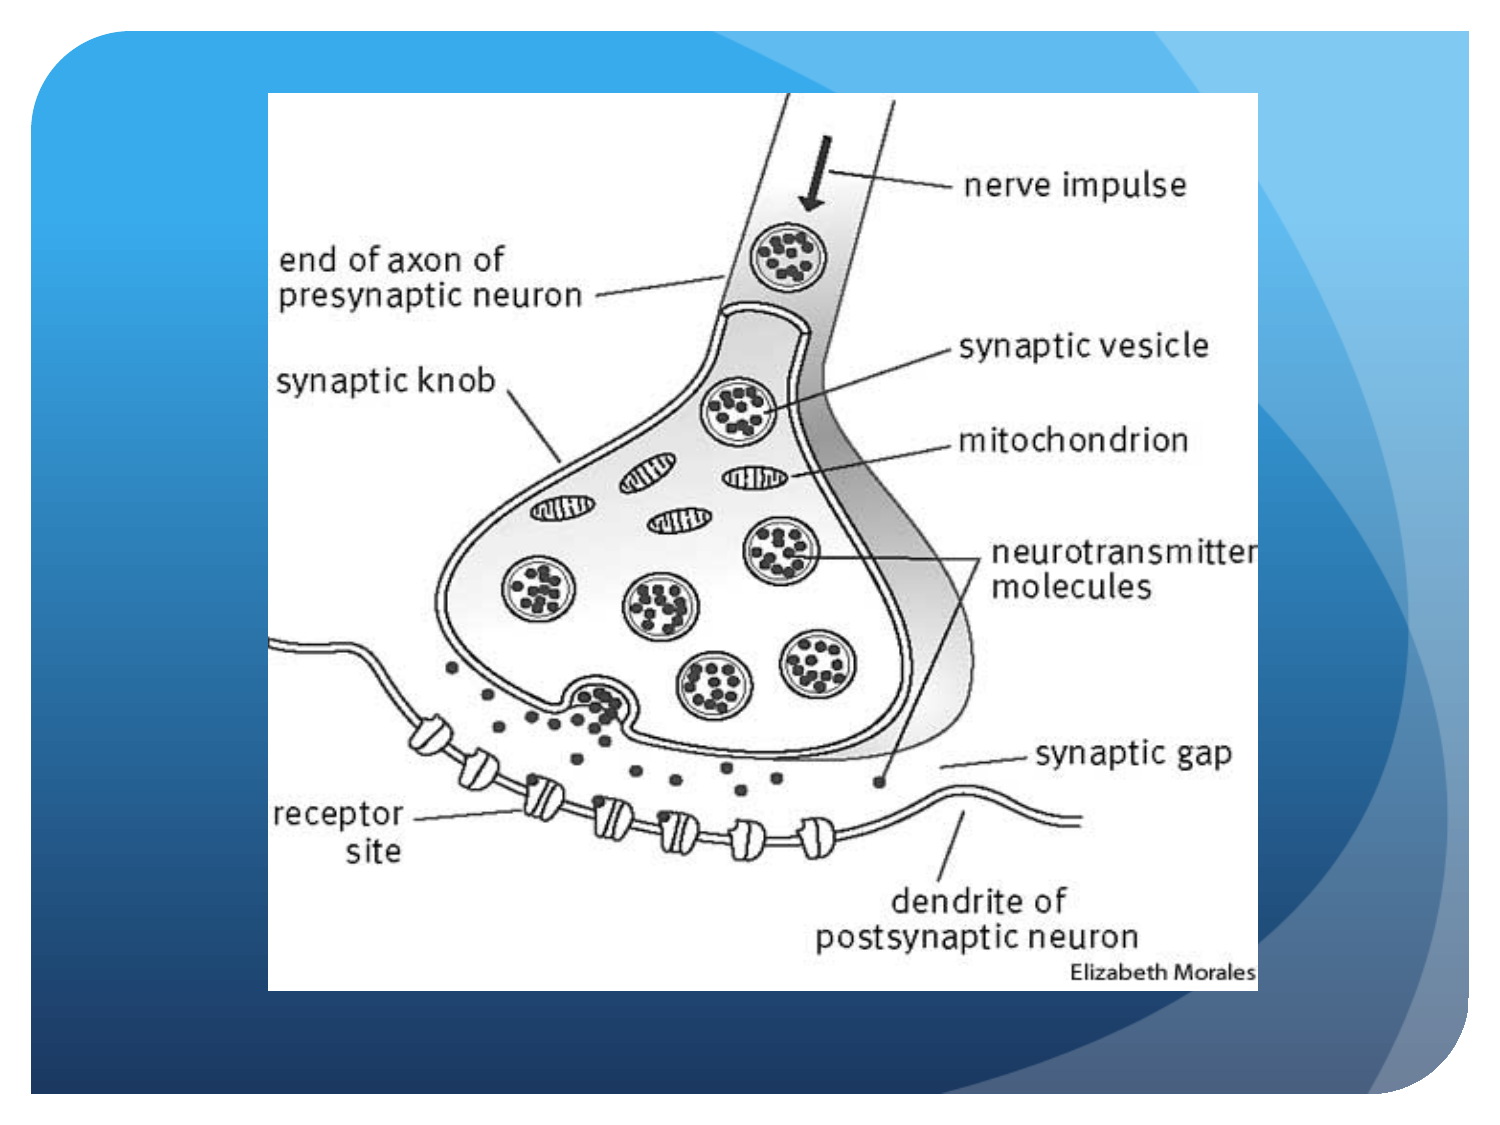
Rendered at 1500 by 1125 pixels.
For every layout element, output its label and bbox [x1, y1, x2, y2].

list [127, 93, 1391, 991]
picture [24, 30, 1473, 1094]
